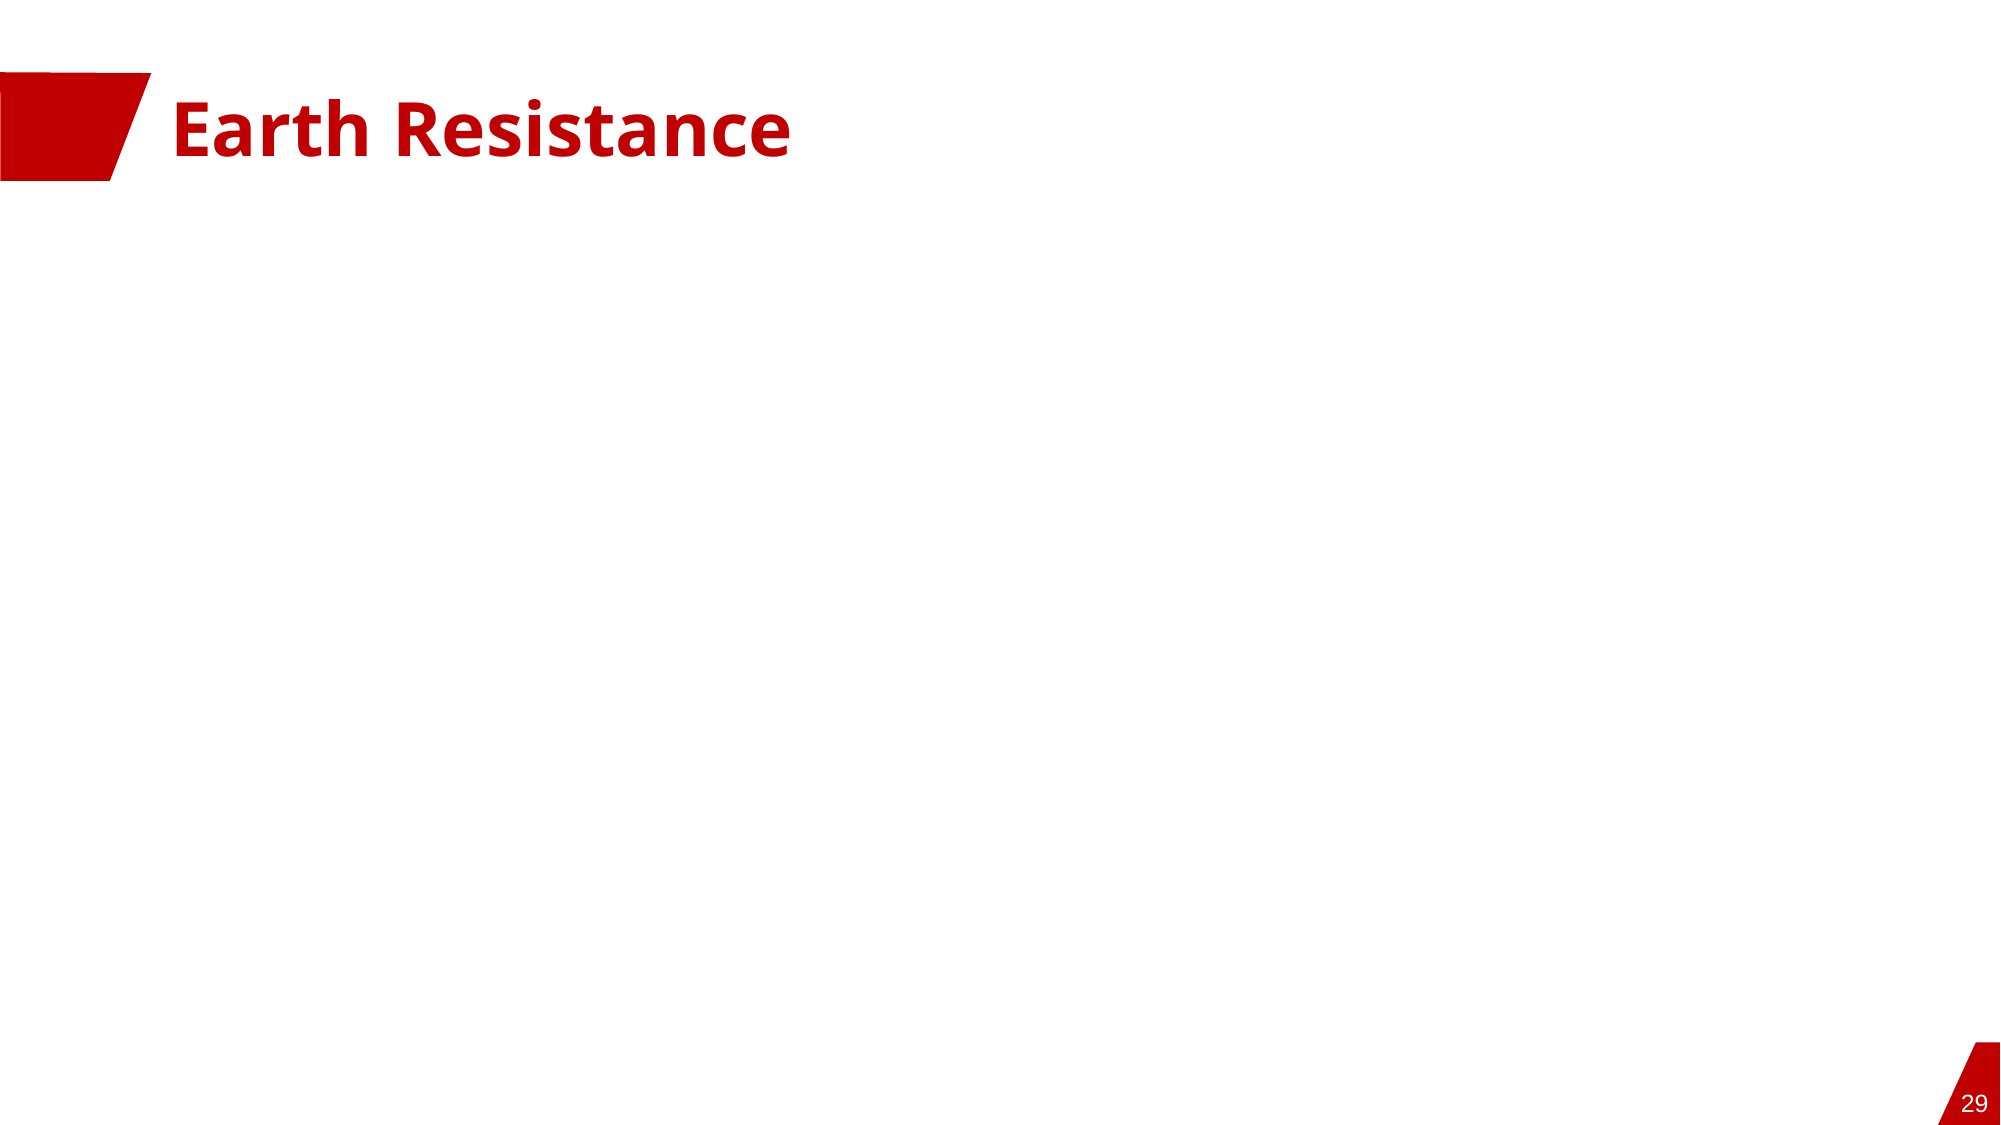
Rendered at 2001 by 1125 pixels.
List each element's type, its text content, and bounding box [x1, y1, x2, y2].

slide_number 29 [1662, 1080, 2000, 1125]
title Earth Resistance [158, 67, 1885, 198]
